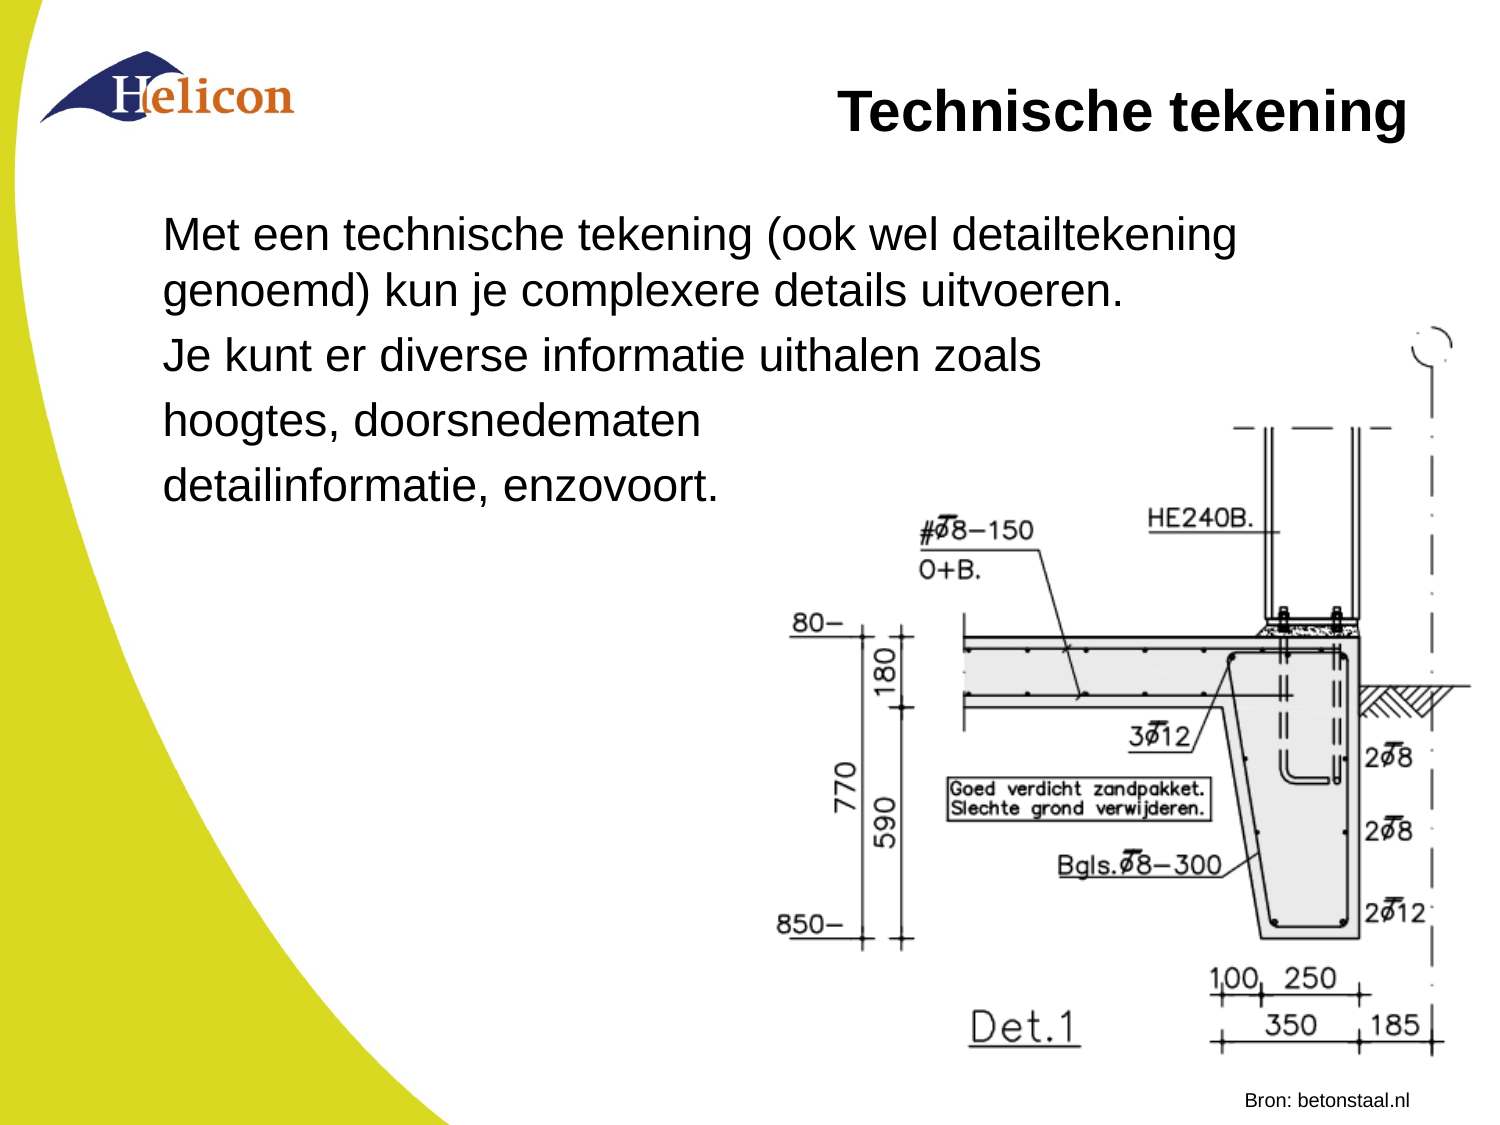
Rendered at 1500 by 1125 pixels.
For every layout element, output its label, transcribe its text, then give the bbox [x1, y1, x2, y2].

title Technische tekening [334, 54, 1425, 161]
picture [0, 0, 1500, 1125]
list Met een technische tekening (ook wel detailtekening genoemd) kun je complexere details uitvoeren. Je kunt er diverse informatie uithalen zoals hoogtes, doorsnedematen detailinformatie, enzovoort. Bron: betonstaal.nl [147, 196, 1425, 1125]
